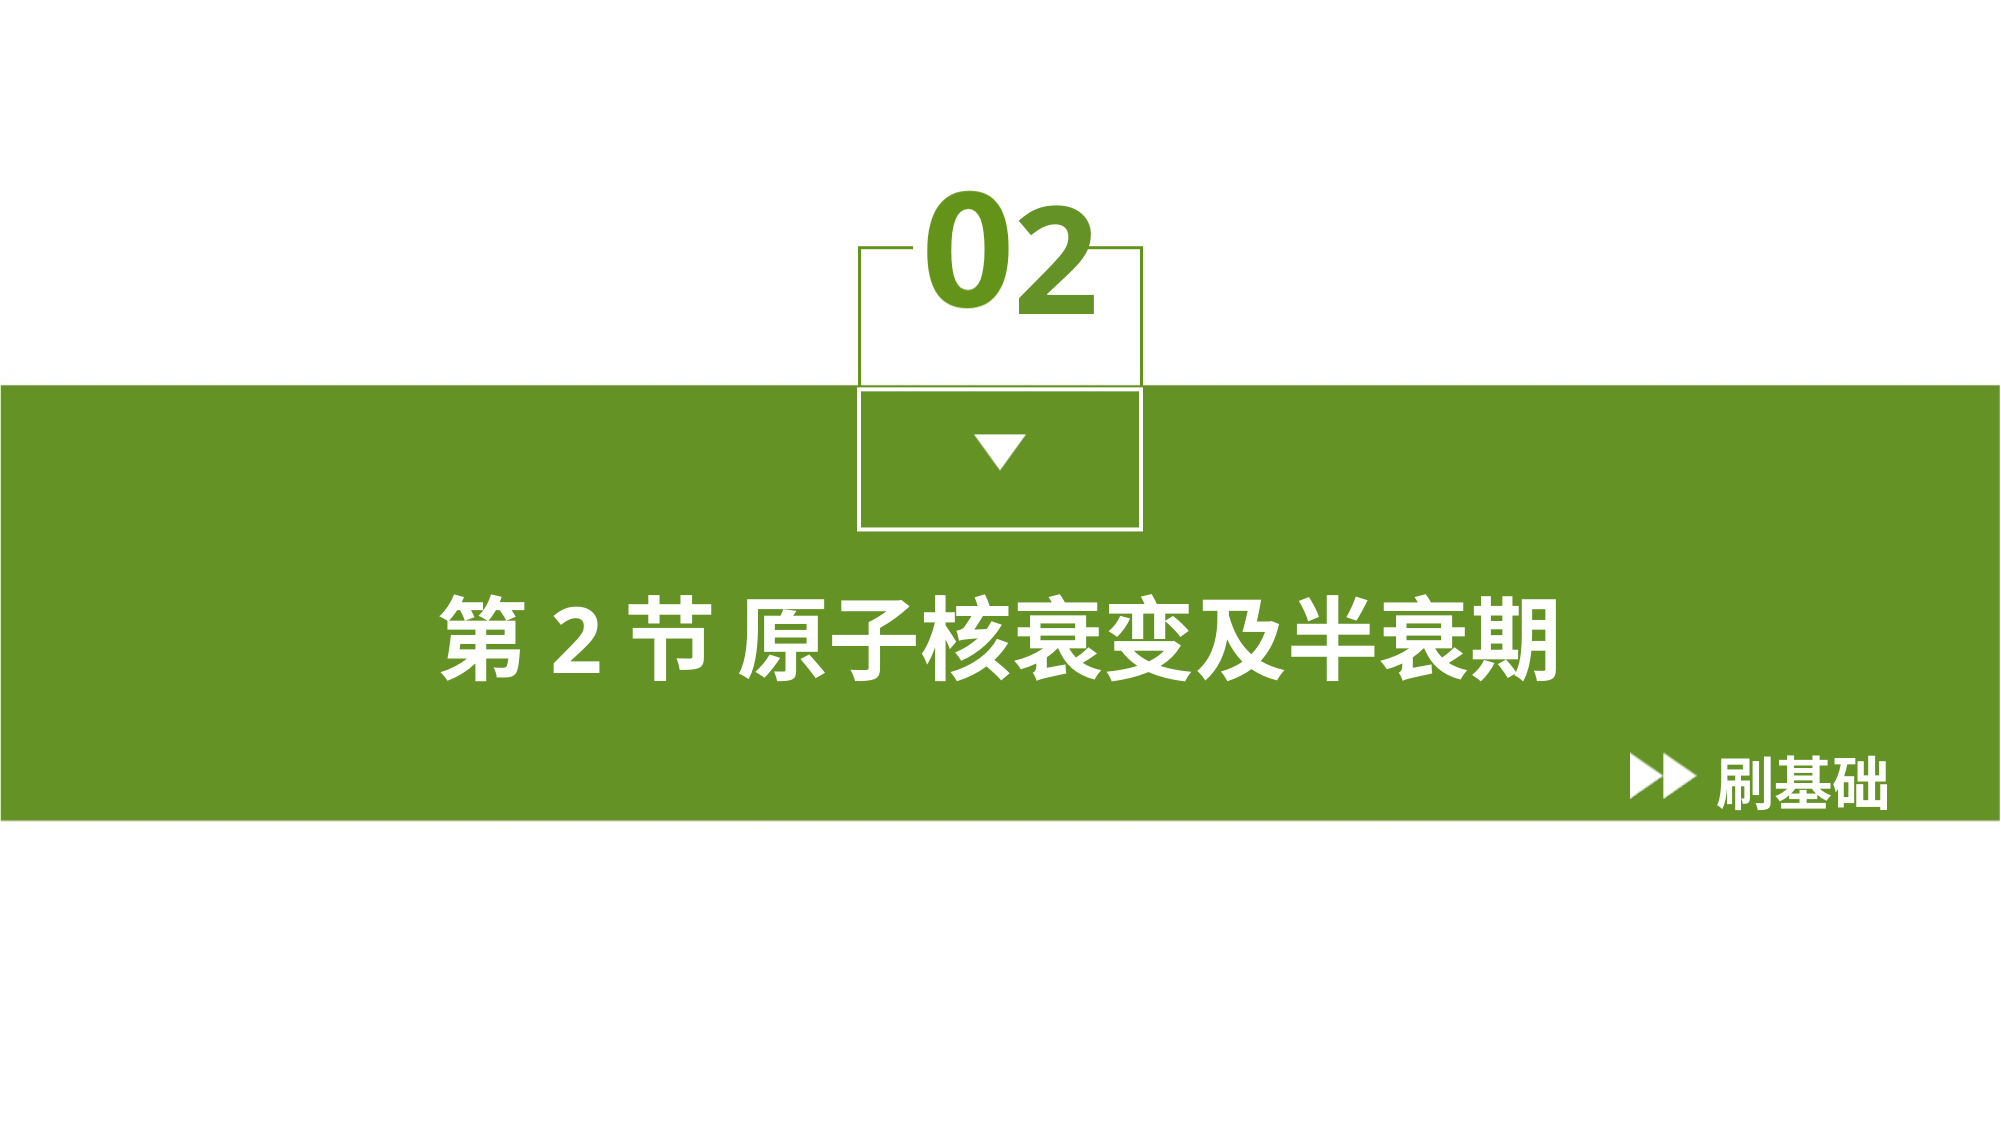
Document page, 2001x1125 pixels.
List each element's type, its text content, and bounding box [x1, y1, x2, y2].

text_box 2 [1013, 156, 1173, 353]
picture [0, 699, 2000, 1125]
text_box 刷基础 [1715, 718, 1997, 812]
text_box 第2节 原子核衰变及半衰期 [0, 572, 2000, 699]
picture [0, 0, 2000, 572]
